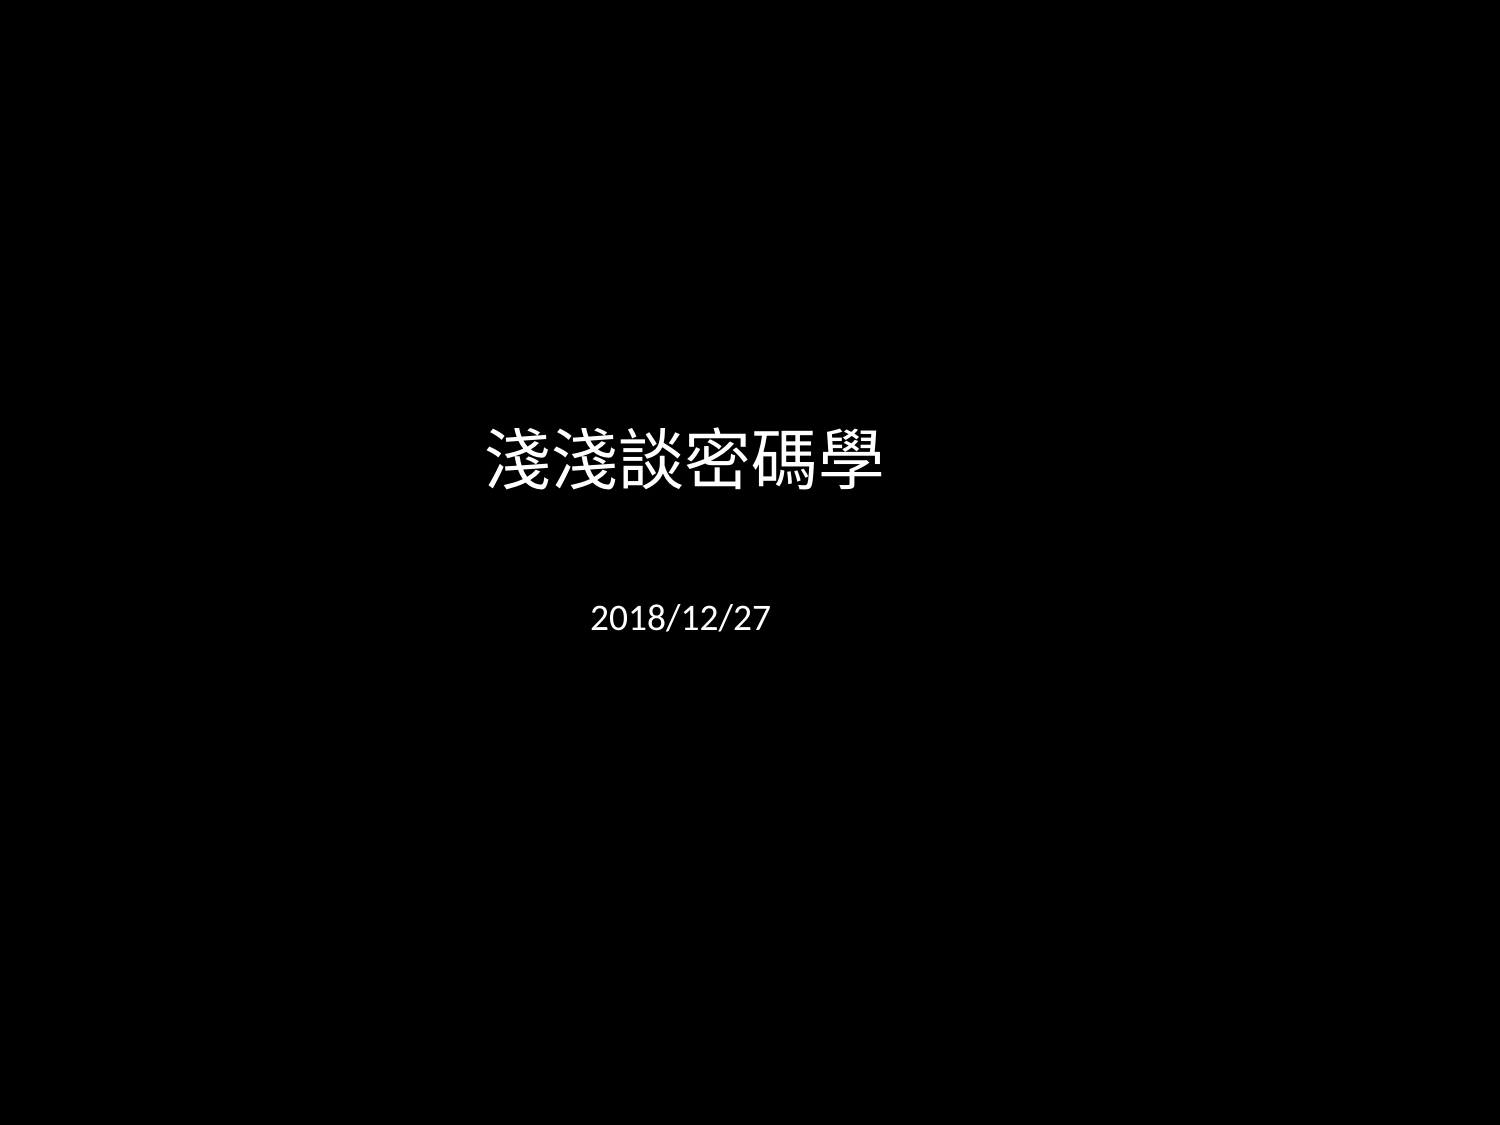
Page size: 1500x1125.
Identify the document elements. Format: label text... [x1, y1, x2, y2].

text_box 淺淺談密碼學 [470, 410, 901, 505]
text_box 2018/12/27 [575, 585, 787, 646]
